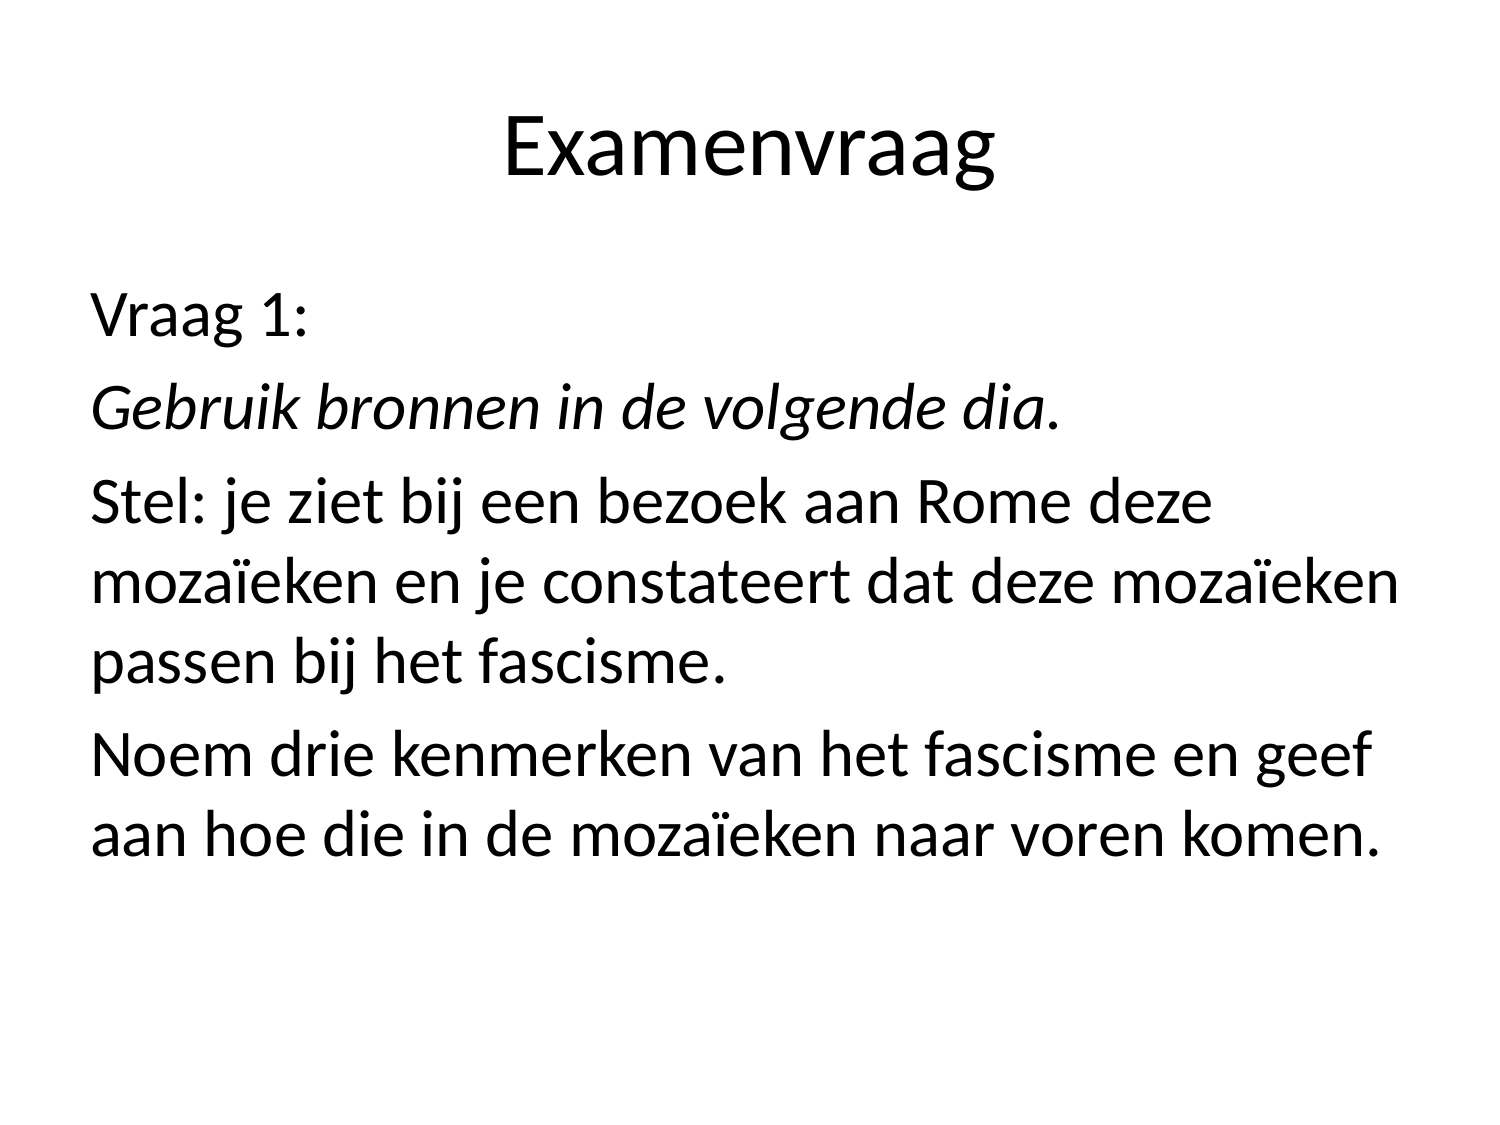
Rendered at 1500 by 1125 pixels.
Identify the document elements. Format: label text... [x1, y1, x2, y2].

title Examenvraag [75, 45, 1425, 233]
list Vraag 1: Gebruik bronnen in de volgende dia. Stel: je ziet bij een bezoek aan Rome deze mozaïeken en je constateert dat deze mozaïeken passen bij het fascisme. Noem drie kenmerken van het fascisme en geef aan hoe die in de mozaïeken naar voren komen. [75, 262, 1425, 1005]
